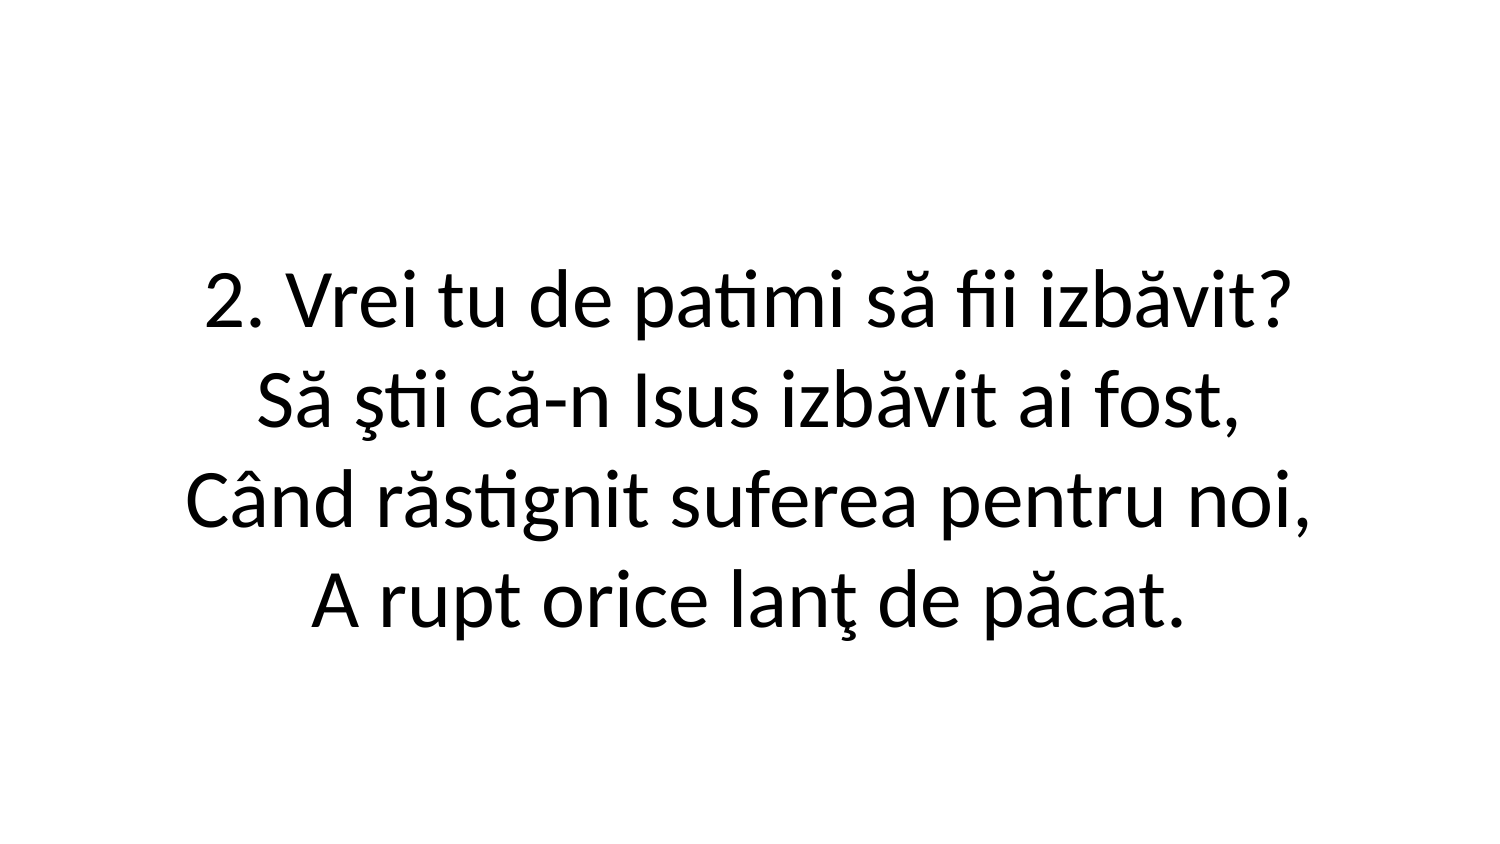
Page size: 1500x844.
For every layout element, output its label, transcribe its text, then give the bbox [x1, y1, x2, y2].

text_box 2. Vrei tu de patimi să fii izbăvit? Să ştii că-n Isus izbăvit ai fost, Când răstignit suferea pentru noi, A rupt orice lanţ de păcat. [170, 192, 1330, 652]
